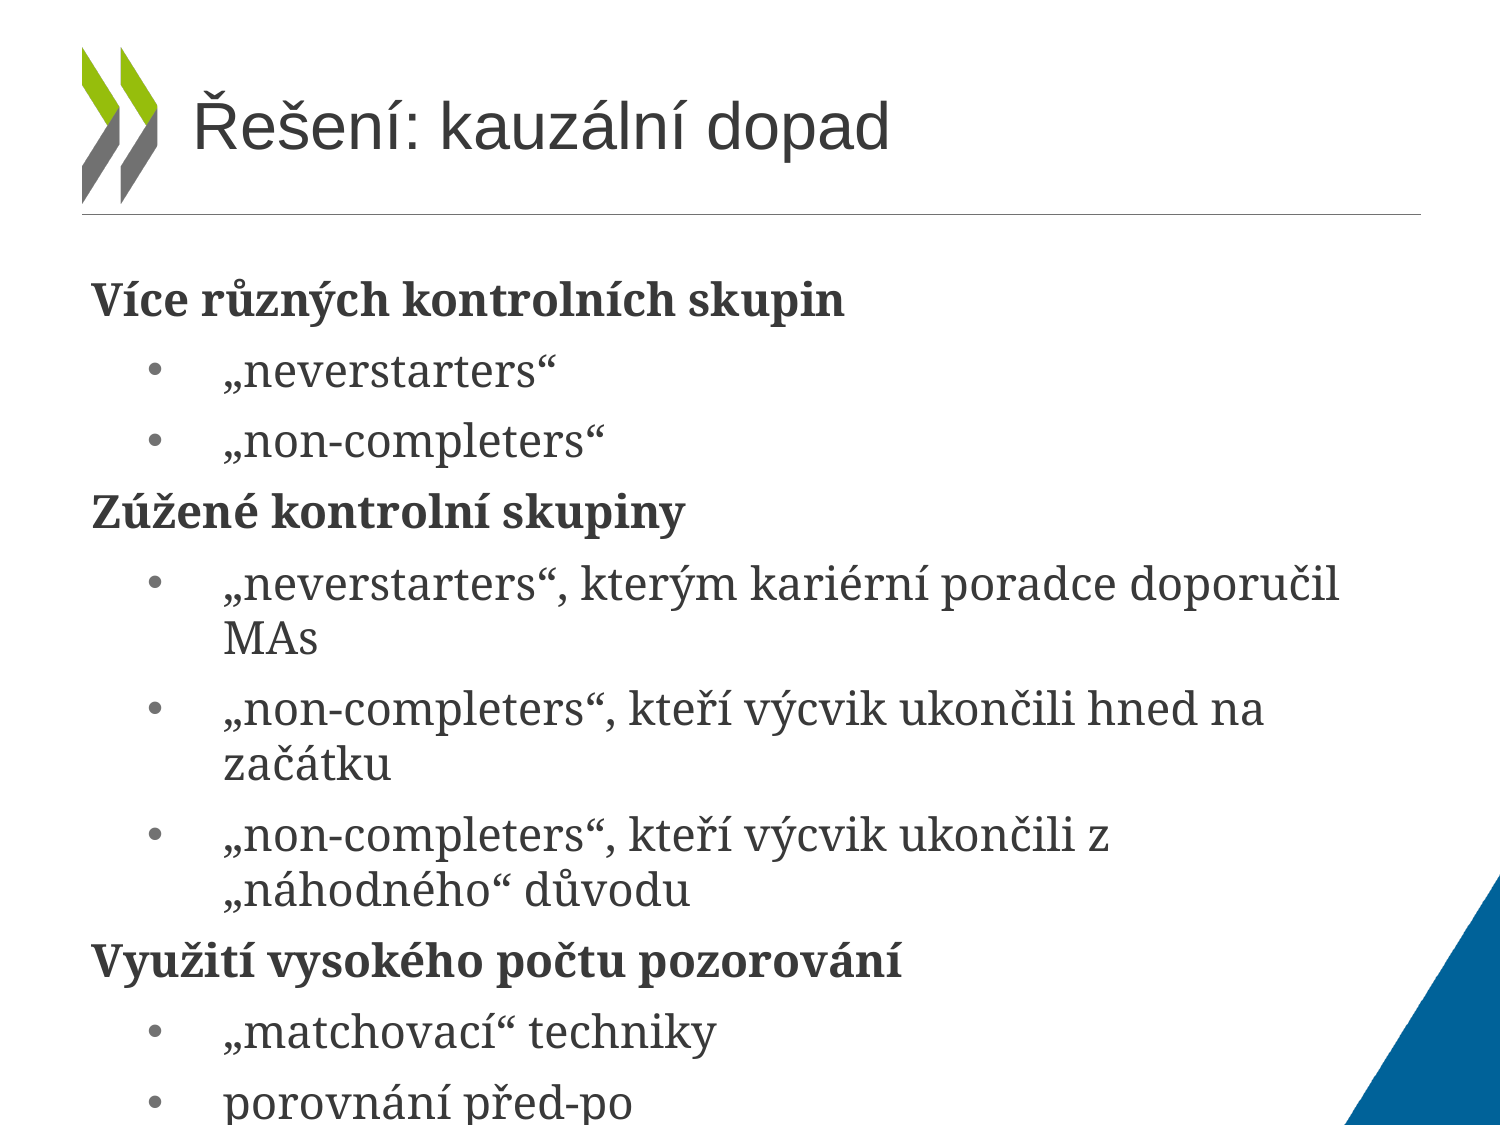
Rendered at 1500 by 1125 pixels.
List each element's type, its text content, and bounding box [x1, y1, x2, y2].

title Řešení: kauzální dopad [177, 38, 1394, 207]
picture [1344, 874, 1500, 1125]
list Více různých kontrolních skupin „neverstarters“ „non-completers“ Zúžené kontrolní skupiny „neverstarters“, kterým kariérní poradce doporučil MAs „non-completers“, kteří výcvik ukončili hned na začátku „non-completers“, kteří výcvik ukončili z „náhodného“ důvodu Využití vysokého počtu pozorování „matchovací“ techniky porovnání před-po [76, 262, 1425, 1059]
